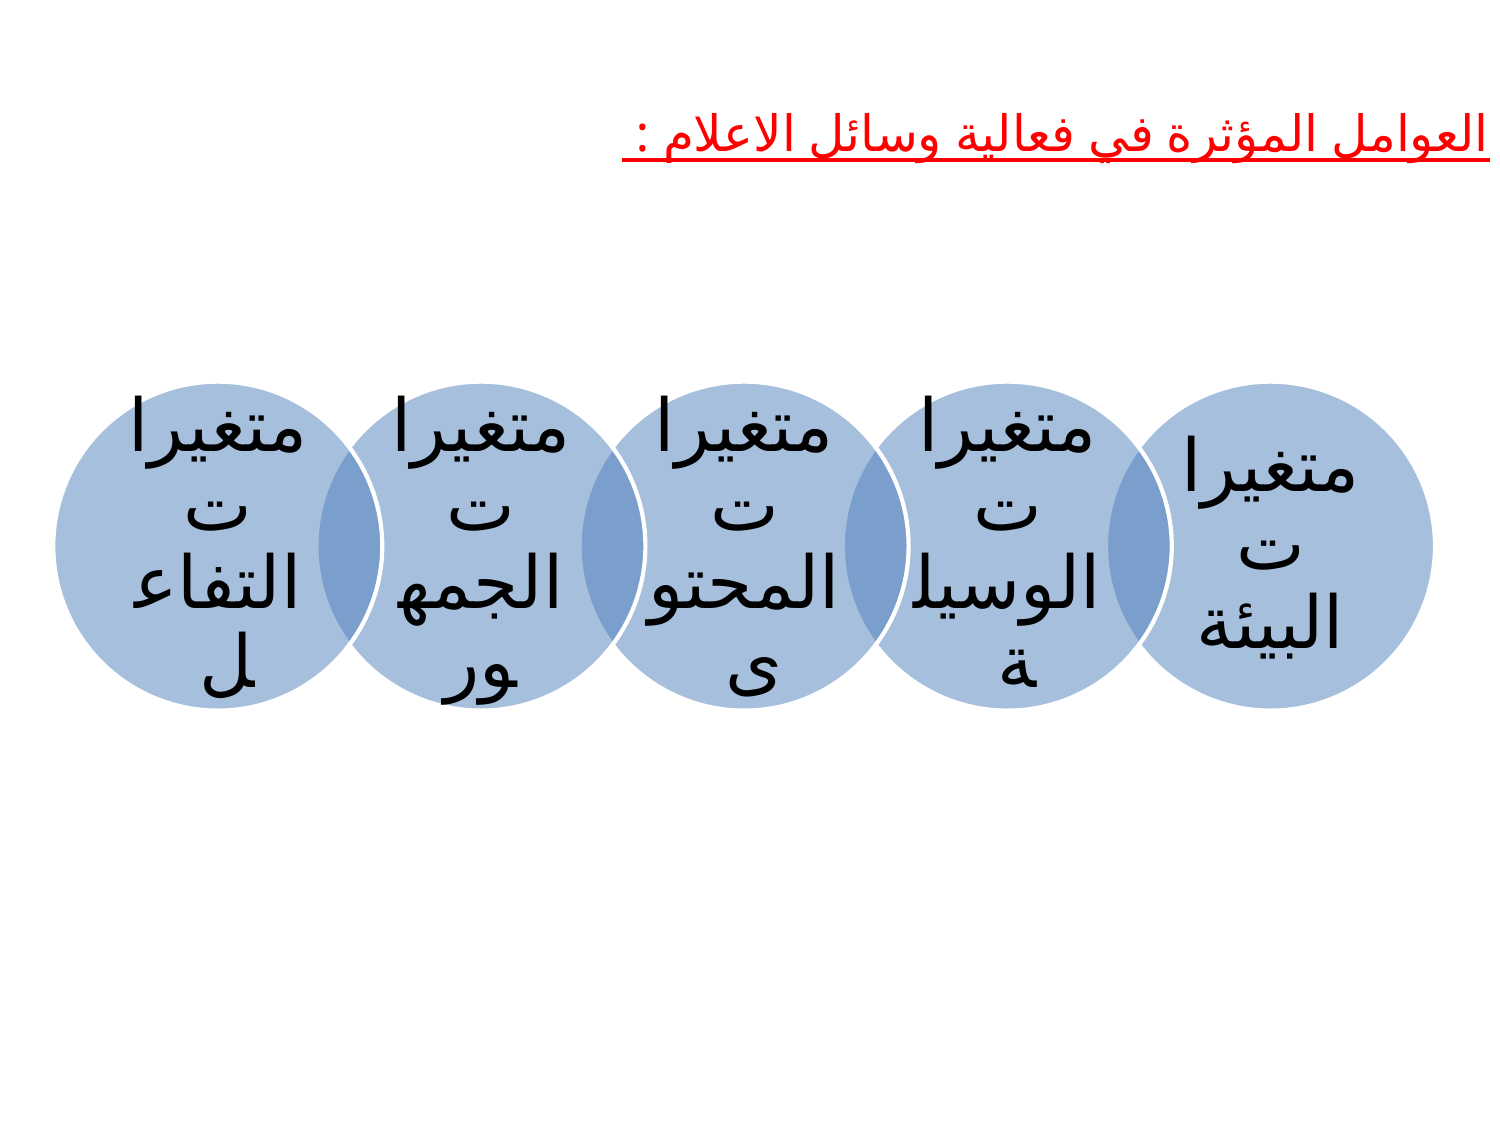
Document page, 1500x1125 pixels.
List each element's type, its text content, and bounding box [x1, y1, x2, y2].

text_box العوامل المؤثرة في فعالية وسائل الاعلام : [607, 93, 1500, 169]
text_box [52, 196, 1436, 897]
